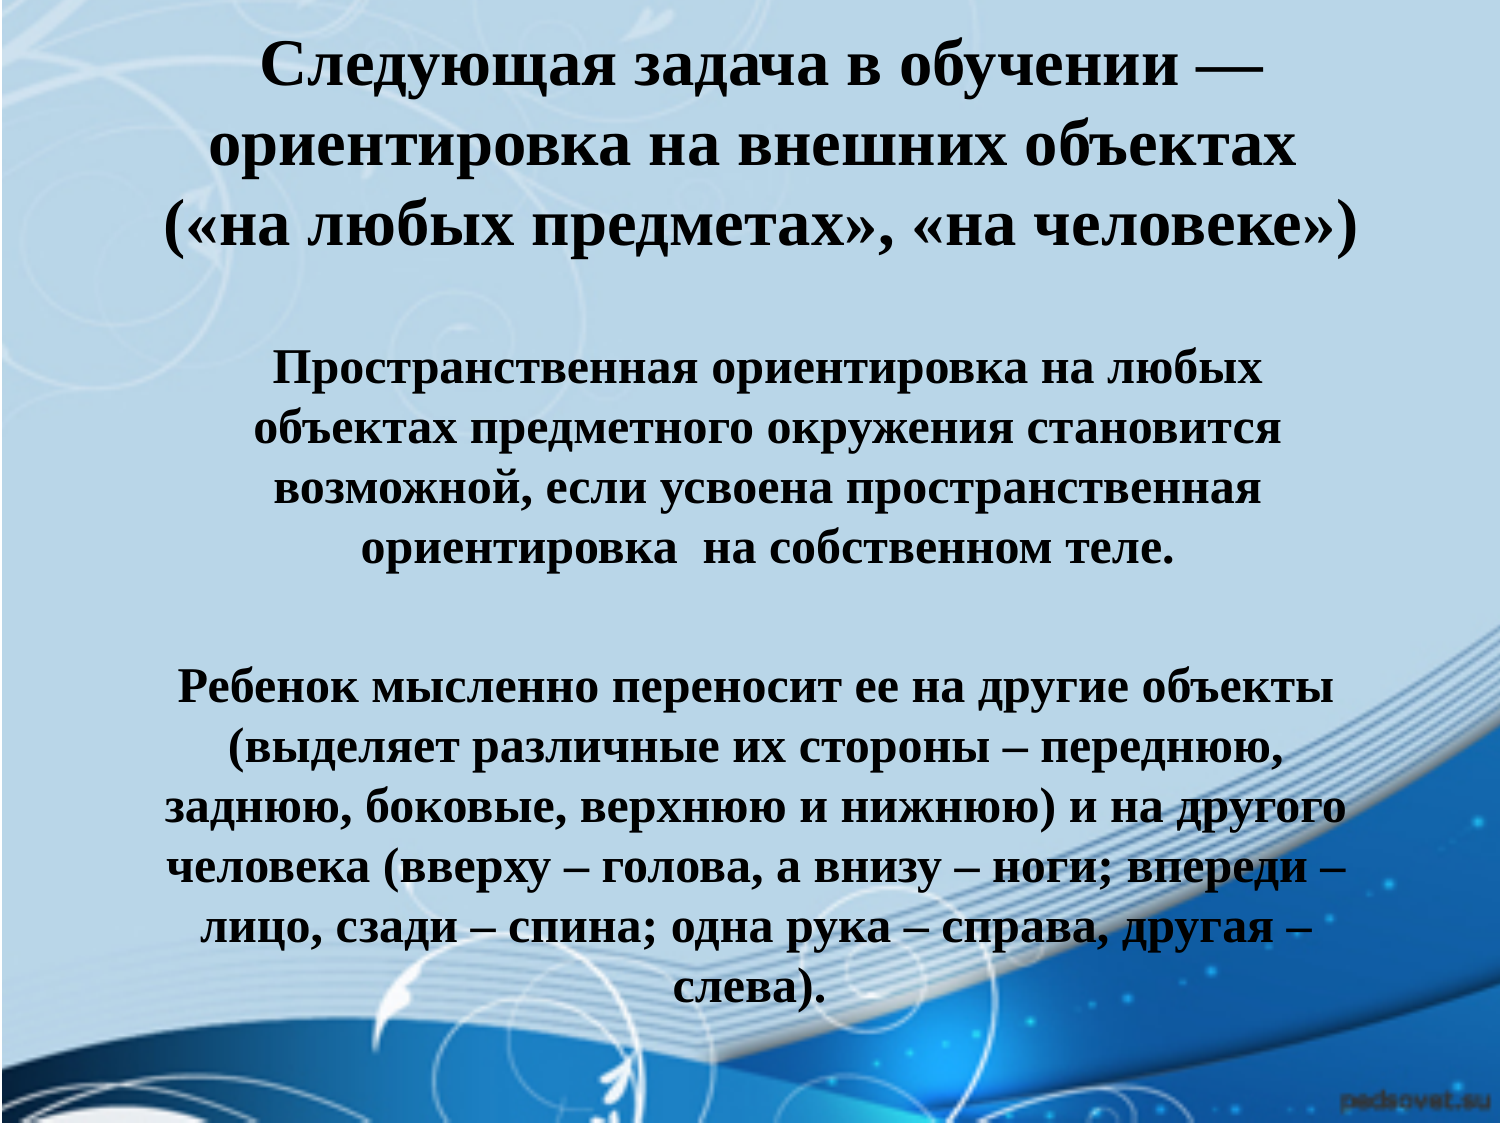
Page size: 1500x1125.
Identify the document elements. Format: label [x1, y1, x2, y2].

list [2, 0, 1500, 1123]
